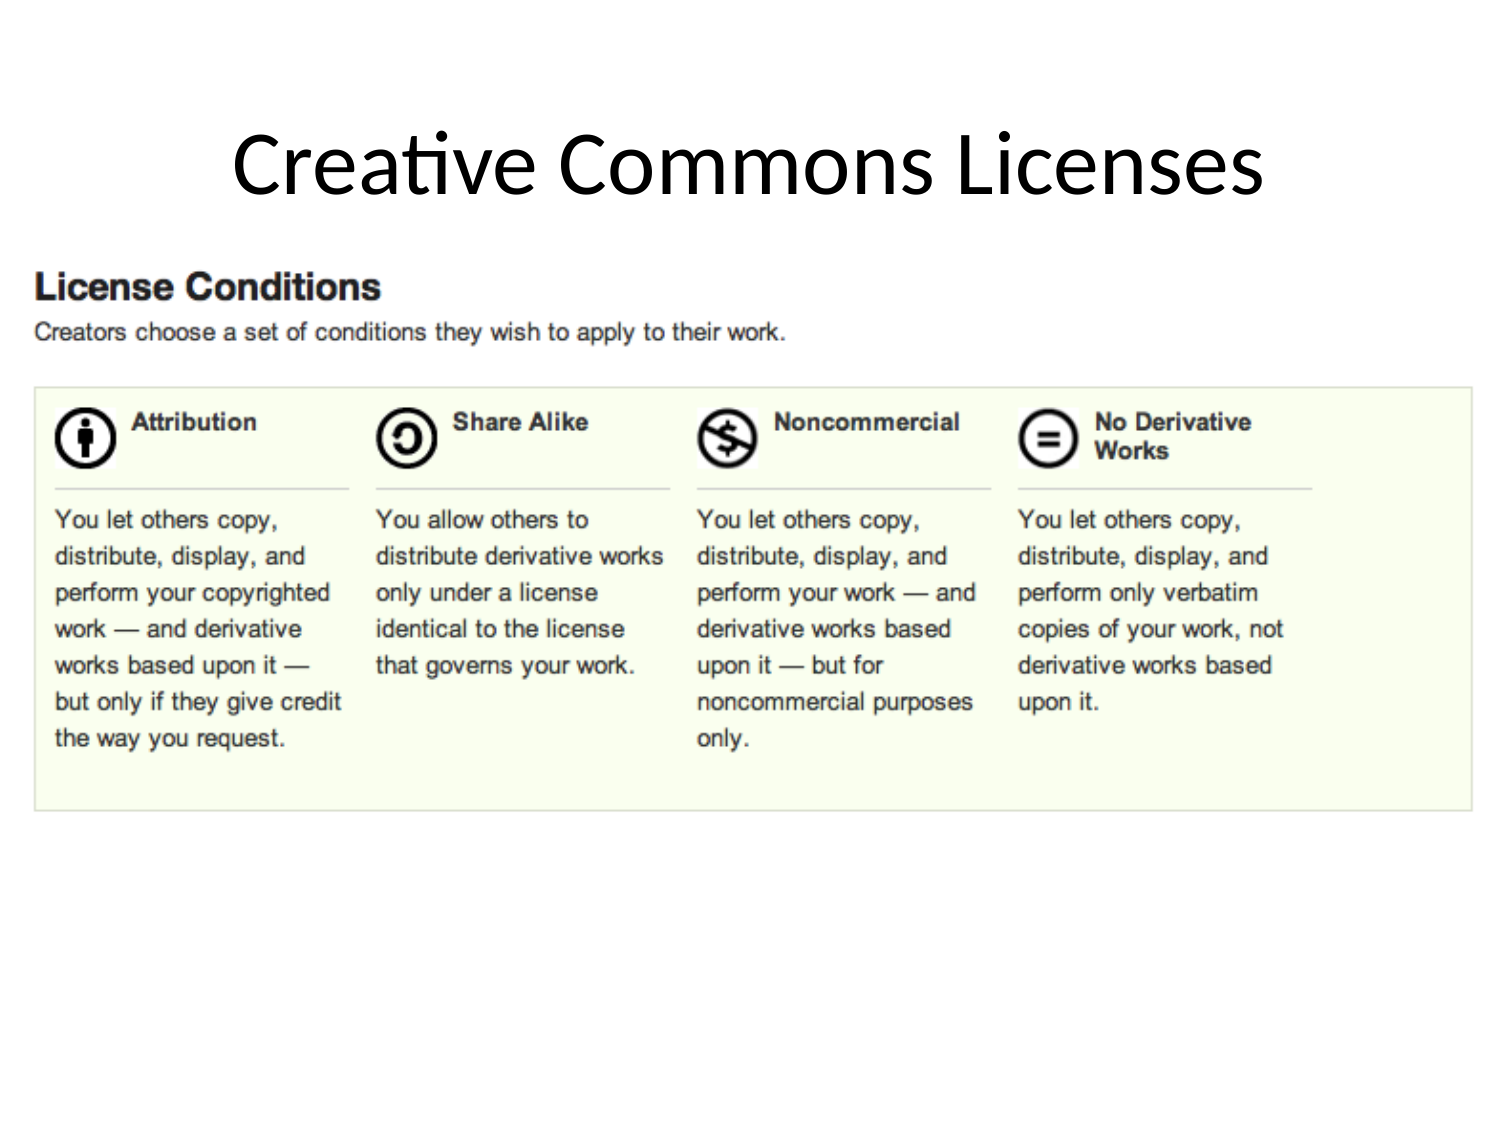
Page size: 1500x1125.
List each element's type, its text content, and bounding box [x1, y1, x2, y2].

picture [0, 249, 1500, 836]
title Creative Commons Licenses [112, 37, 1388, 248]
